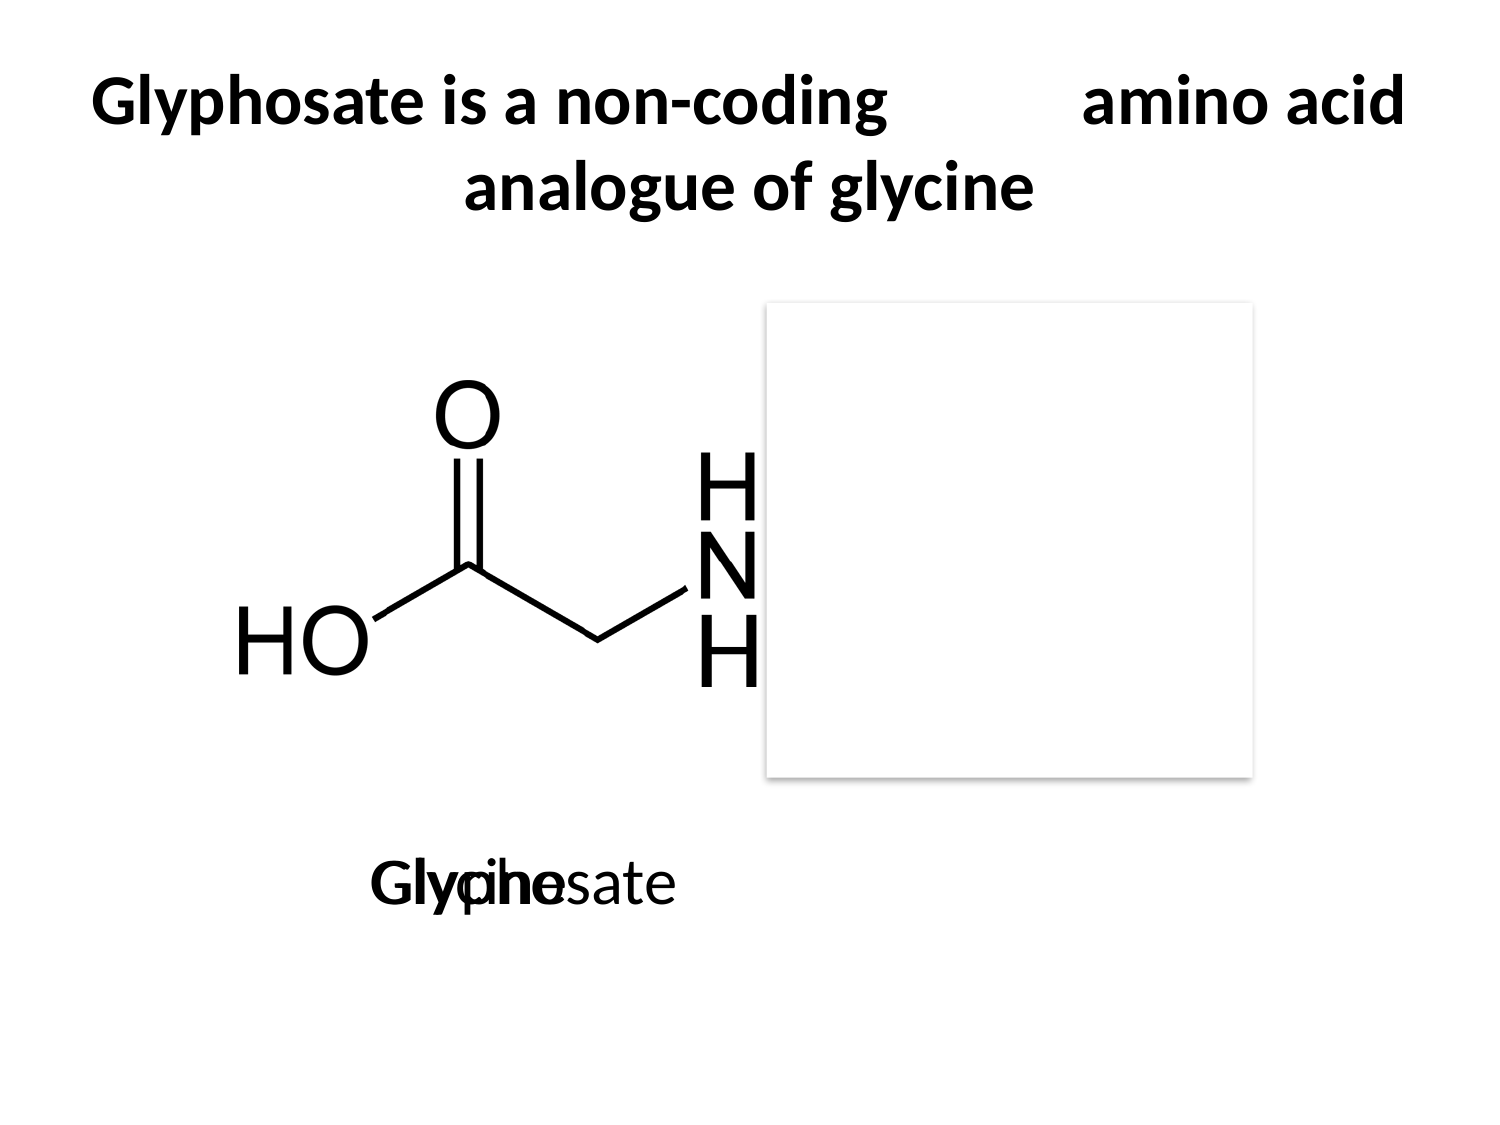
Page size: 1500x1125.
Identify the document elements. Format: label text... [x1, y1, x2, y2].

text_box Glyphosate [357, 871, 693, 926]
title Glyphosate is a non-coding amino acid analogue of glycine [75, 45, 1425, 233]
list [189, 262, 1278, 862]
